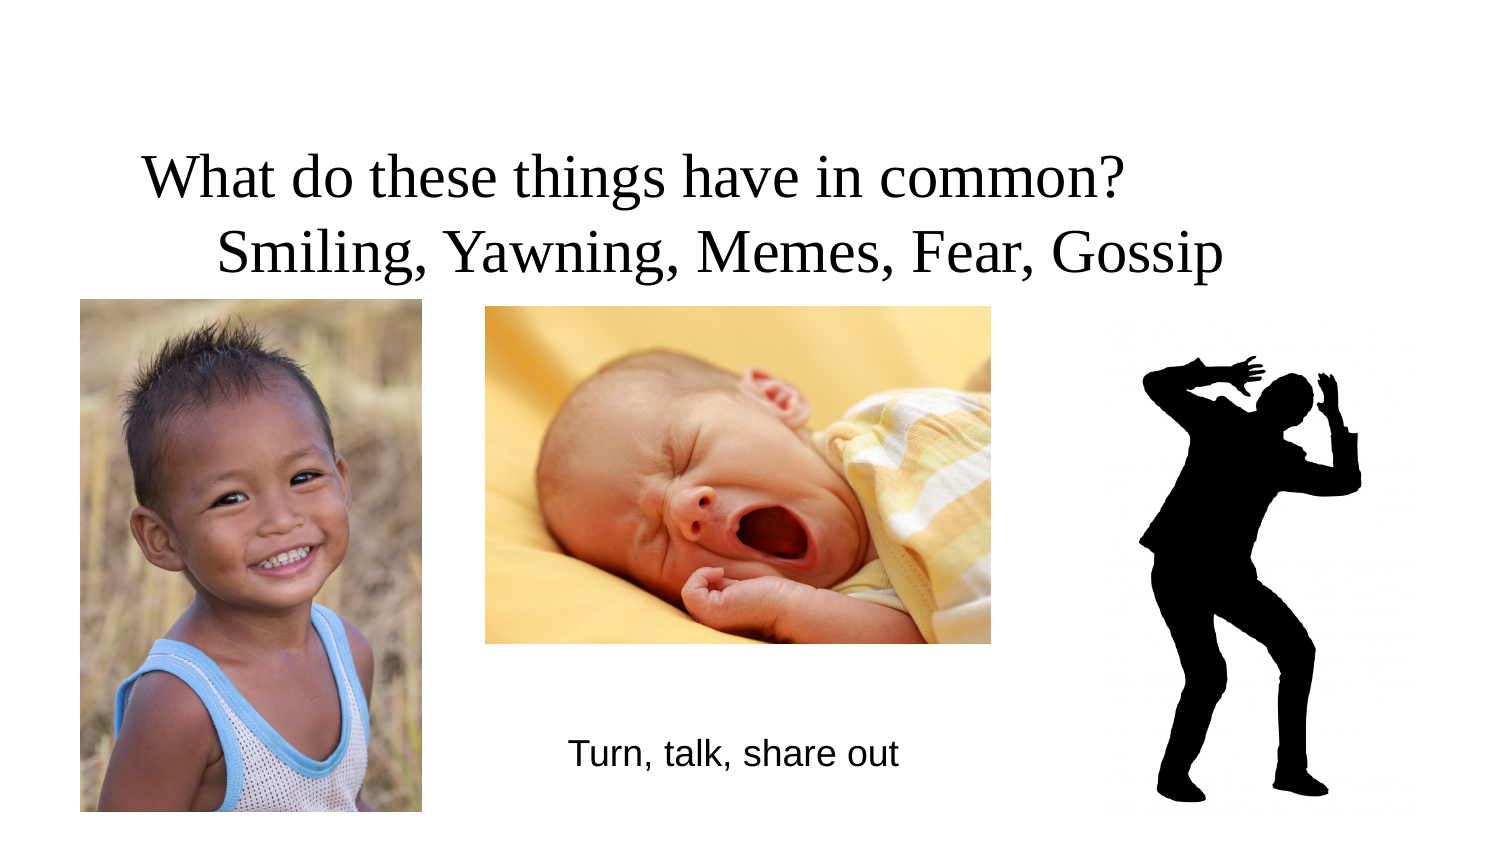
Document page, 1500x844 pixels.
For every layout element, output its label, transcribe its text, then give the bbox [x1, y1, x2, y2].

picture [484, 306, 991, 644]
text_box Turn, talk, share out [552, 714, 979, 819]
picture [79, 299, 422, 812]
picture [1104, 306, 1420, 819]
title What do these things have in common? Smiling, Yawning, Memes, Fear, Gossip [51, 122, 1449, 300]
